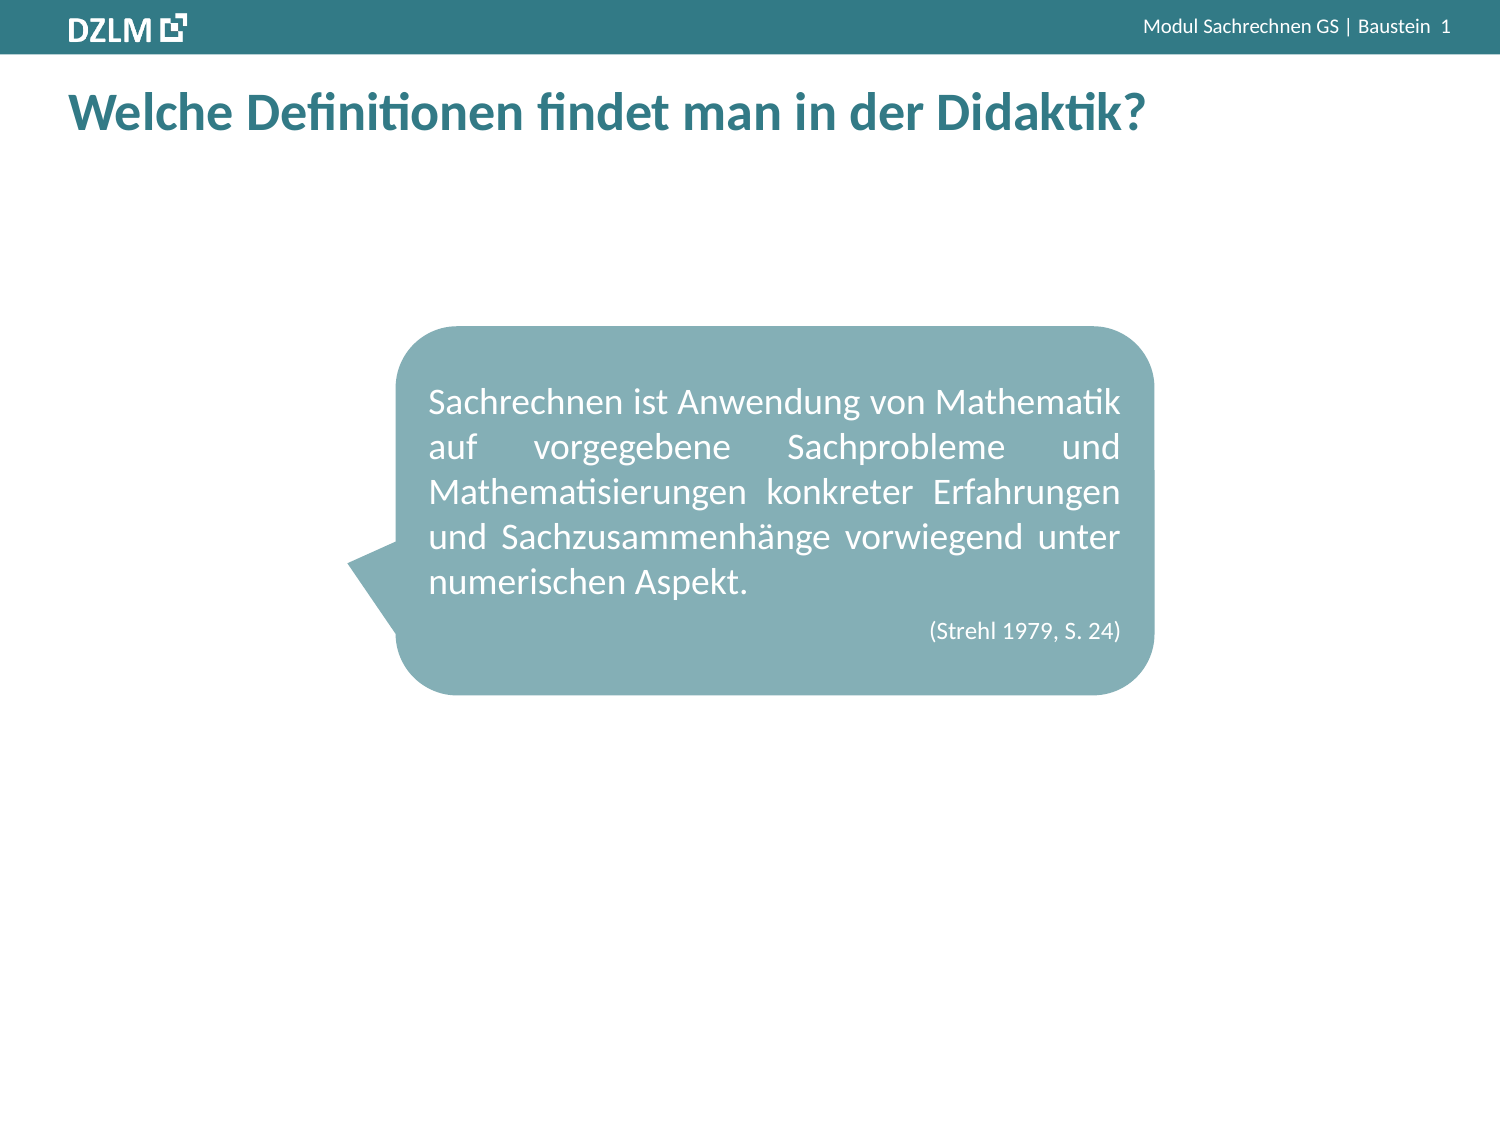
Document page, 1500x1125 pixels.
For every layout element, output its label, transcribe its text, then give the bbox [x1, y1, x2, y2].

title Welche Definitionen findet man in der Didaktik? [53, 68, 1436, 149]
text_box Sachrechnen ist Anwendung von Mathematik auf vorgegebene Sachprobleme und Mathematisierungen konkreter Erfahrungen und Sachzusammenhänge vorwiegend unter numerischen Aspekt. (Strehl 1979, S. 24) [345, 324, 1157, 698]
